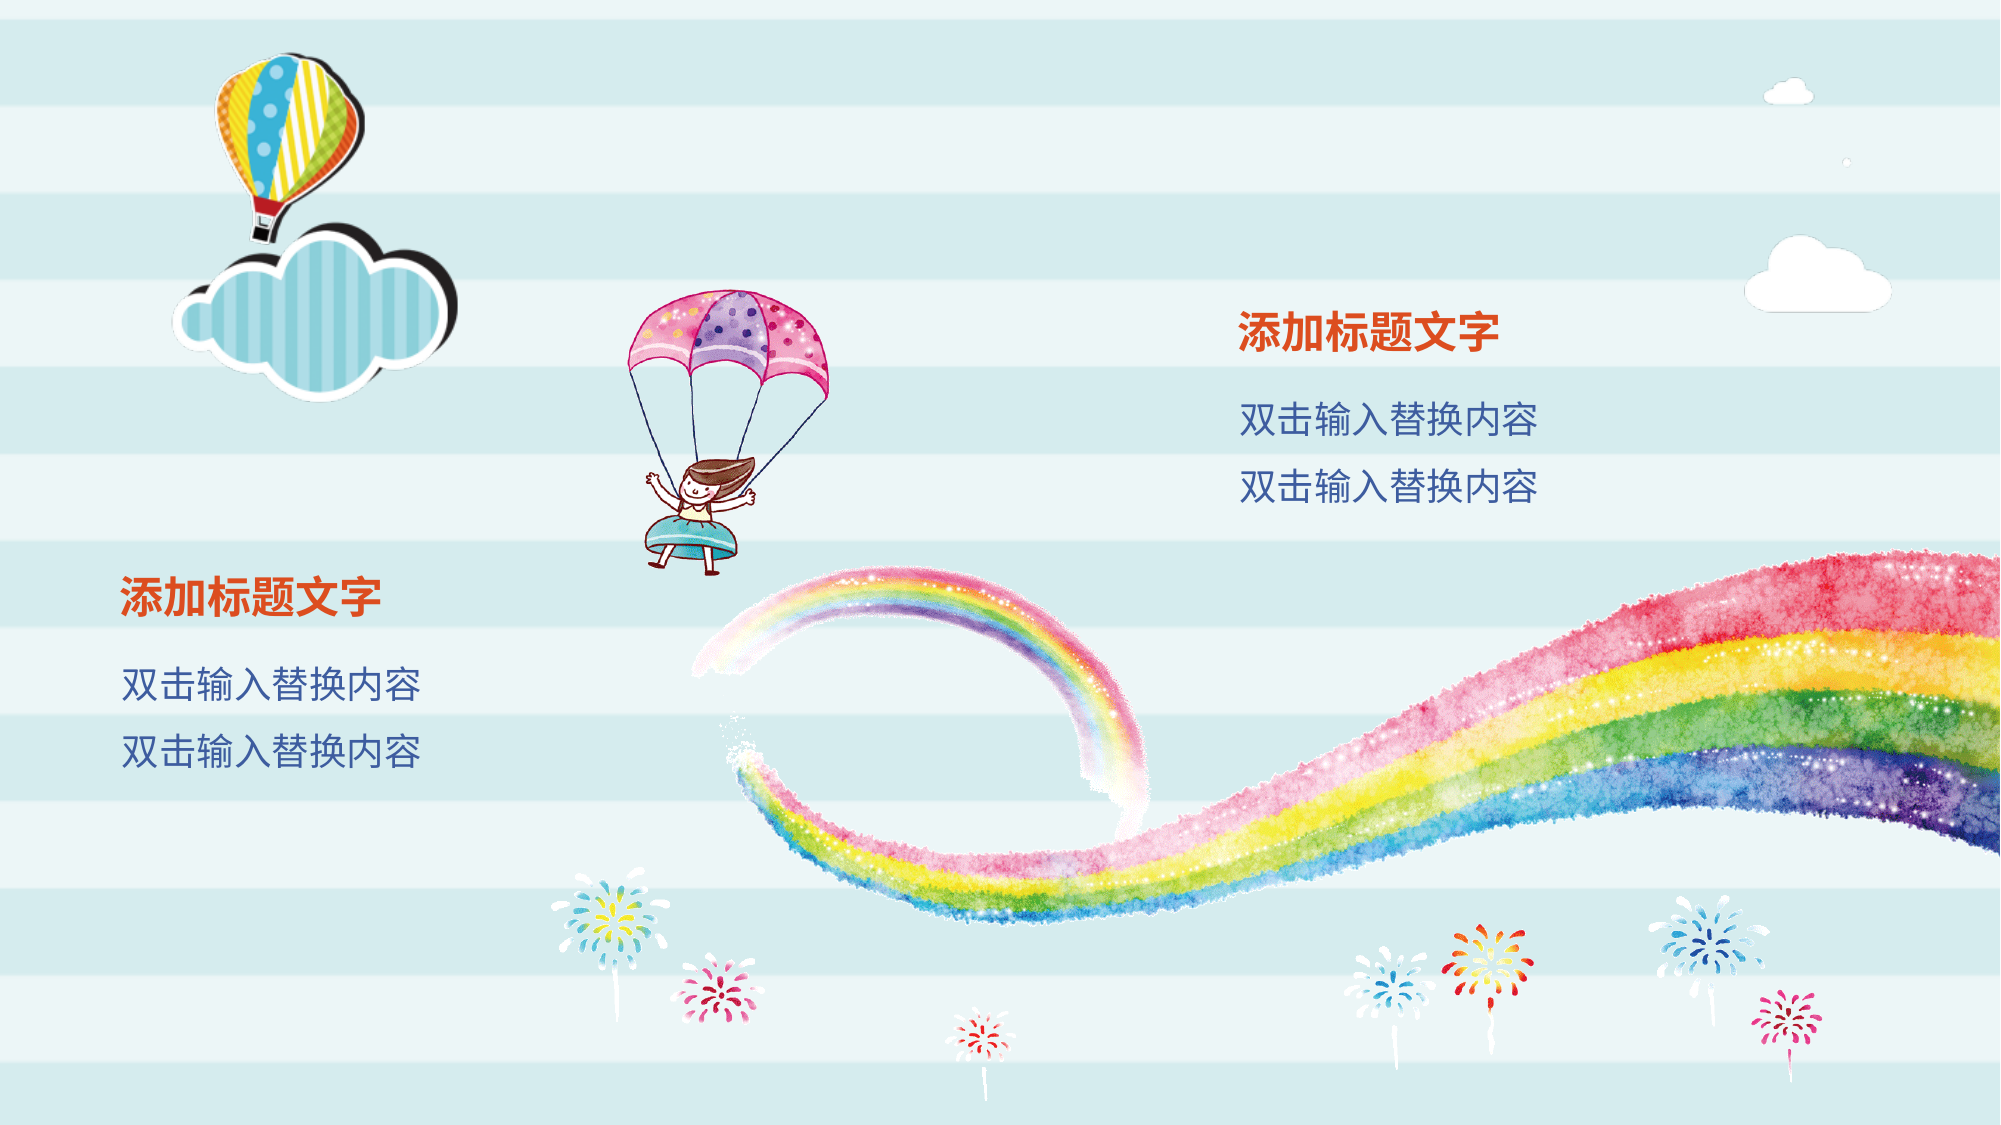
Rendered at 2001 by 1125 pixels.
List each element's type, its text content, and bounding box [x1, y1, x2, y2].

picture [0, 0, 2001, 1125]
text_box 添加标题文字 [105, 562, 487, 630]
text_box 双击输入替换内容 双击输入替换内容 [106, 630, 487, 781]
